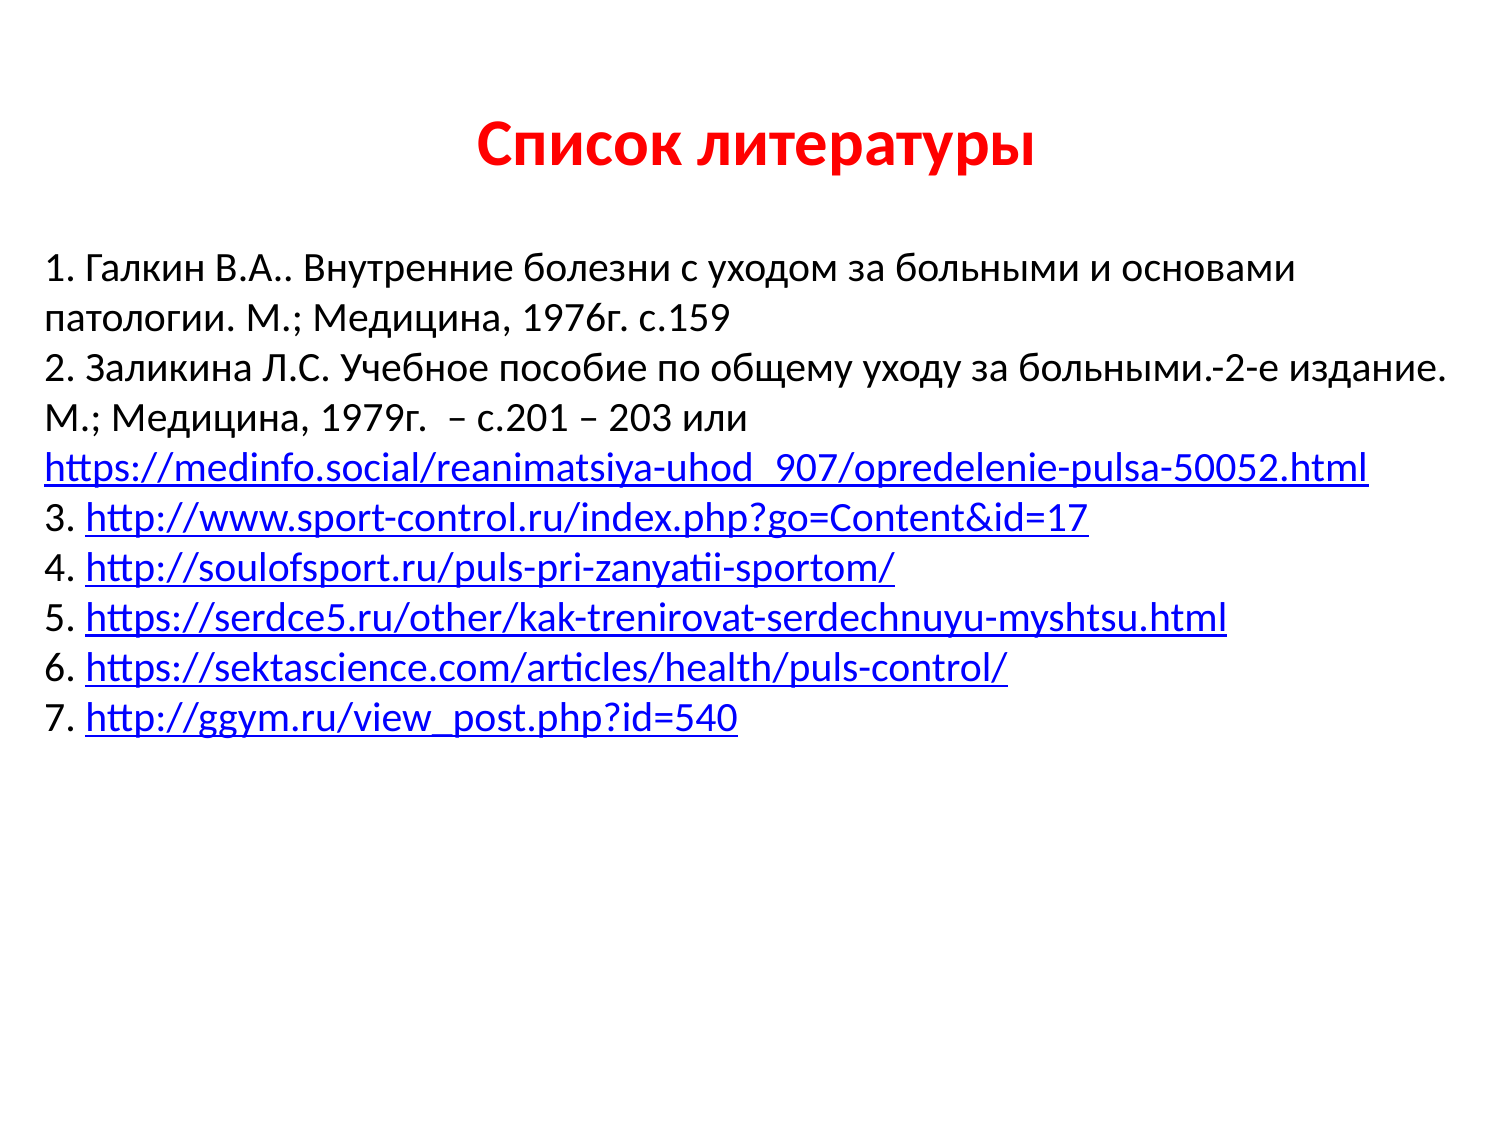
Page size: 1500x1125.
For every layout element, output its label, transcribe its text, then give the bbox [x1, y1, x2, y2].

title Список литературы [75, 45, 1425, 232]
text_box 1. Галкин В.А.. Внутренние болезни с уходом за больными и основами патологии. М.; Медицина, 1976г. с.159 2. Заликина Л.С. Учебное пособие по общему уходу за больными.-2-е издание. М.; Медицина, 1979г. – с.201 – 203 или https://medinfo.social/reanimatsiya-uhod_907/opredelenie-pulsa-50052.html 3. http://www.sport-control.ru/index.php?go=Content&id=17 4. http://soulofsport.ru/puls-pri-zanyatii-sportom/ 5. https://serdce5.ru/other/kak-trenirovat-serdechnuyu-myshtsu.html 6. https://sektascience.com/articles/health/puls-control/ 7. http://ggym.ru/view_post.php?id=540 [29, 232, 1471, 793]
